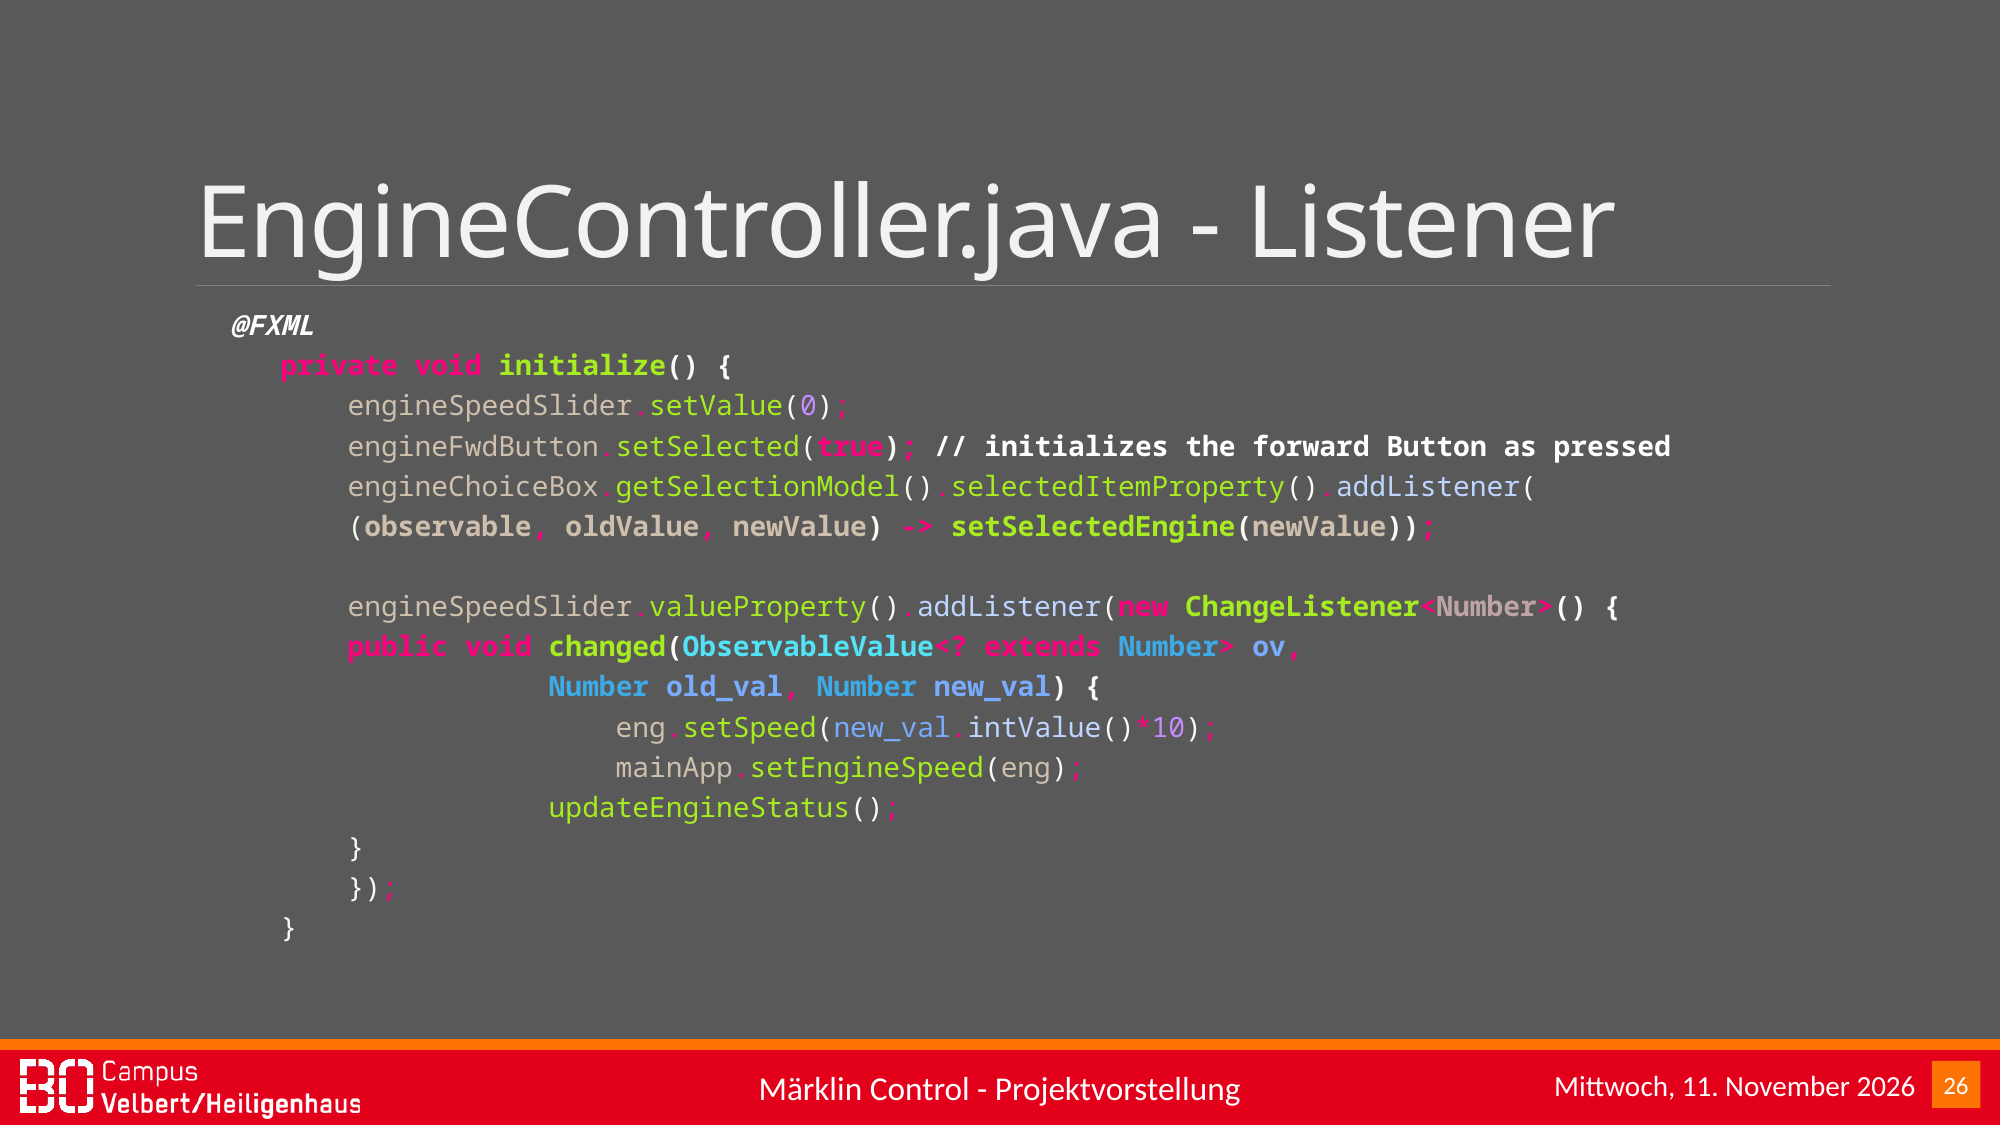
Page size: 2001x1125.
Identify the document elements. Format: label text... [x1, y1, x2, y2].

slide_number 26 [1931, 1060, 1981, 1109]
picture [19, 1059, 94, 1113]
picture [101, 1057, 365, 1120]
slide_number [1525, 1054, 1931, 1115]
list @FXML private void initialize() { engineSpeedSlider.setValue(0); engineFwdButton.setSelected(true); // initializes the forward Button as pressed engineChoiceBox.getSelectionModel().selectedItemProperty().addListener( (observable, oldValue, newValue) -> setSelectedEngine(newValue)); engineSpeedSlider.valueProperty().addListener(new ChangeListener<Number>() { public void changed(ObservableValue<? extends Number> ov, Number old_val, Number new_val) { eng.setSpeed(new_val.intValue()*10); mainApp.setEngineSpeed(eng); updateEngineStatus(); } }); } [200, 293, 1851, 954]
title EngineController.java - Listener [180, 47, 1830, 285]
